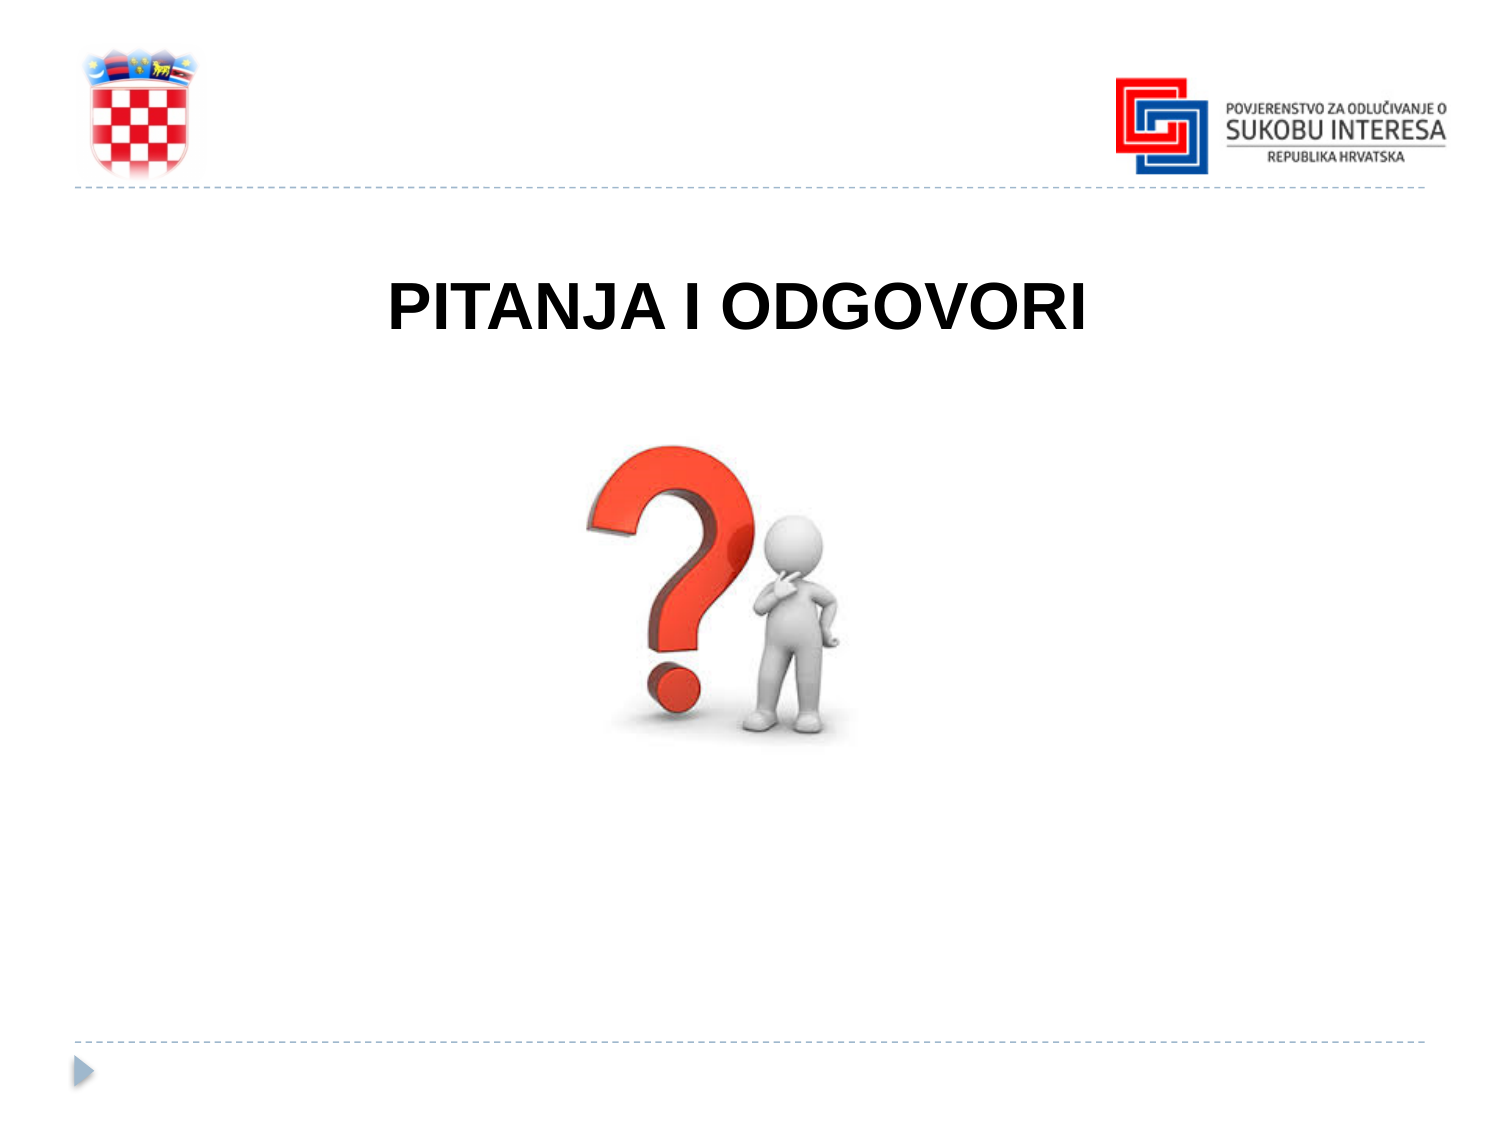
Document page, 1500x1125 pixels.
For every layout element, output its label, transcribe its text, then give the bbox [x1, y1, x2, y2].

picture [548, 420, 901, 773]
title [149, 30, 1500, 194]
picture [1115, 66, 1451, 185]
text_box PITANJA I ODGOVORI Povjerenstvo za odlučivanje o sukobu interesa Zagreb, ulica kneza Mutimira 5 Tel: +385/1/5559 527, Fax: +385/1/5559 407, www.sukobinteresa.hr , e-mail: info@sukobinteresa.hr [76, 255, 1400, 1125]
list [75, 42, 208, 185]
